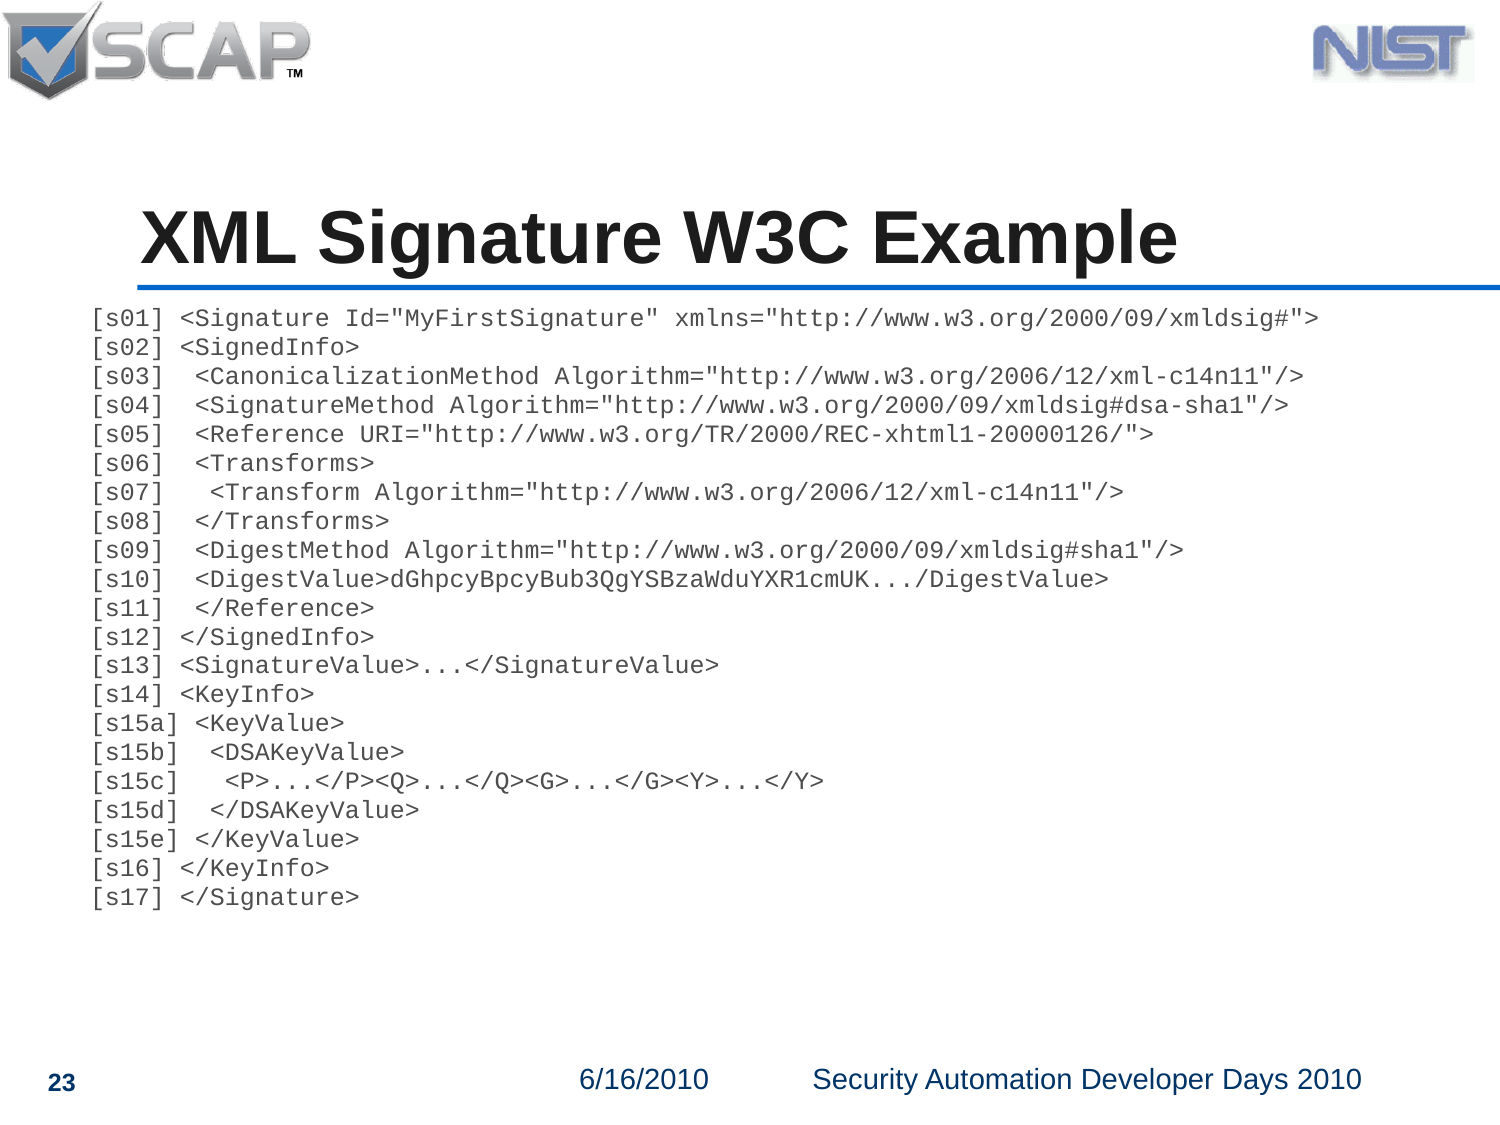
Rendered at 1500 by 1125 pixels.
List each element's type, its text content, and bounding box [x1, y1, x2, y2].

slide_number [374, 1038, 725, 1104]
list [s01] <Signature Id="MyFirstSignature" xmlns="http://www.w3.org/2000/09/xmldsig#"> [s02] <SignedInfo> [s03] <CanonicalizationMethod Algorithm="http://www.w3.org/2006/12/xml-c14n11"/> [s04] <SignatureMethod Algorithm="http://www.w3.org/2000/09/xmldsig#dsa-sha1"/> [s05] <Reference URI="http://www.w3.org/TR/2000/REC-xhtml1-20000126/"> [s06] <Transforms> [s07] <Transform Algorithm="http://www.w3.org/2006/12/xml-c14n11"/> [s08] </Transforms> [s09] <DigestMethod Algorithm="http://www.w3.org/2000/09/xmldsig#sha1"/> [s10] <DigestValue>dGhpcyBpcyBub3QgYSBzaWduYXR1cmUK.../DigestValue> [s11] </Reference> [s12] </SignedInfo> [s13] <SignatureValue>...</SignatureValue> [s14] <KeyInfo> [s15a] <KeyValue> [s15b] <DSAKeyValue> [s15c] <P>...</P><Q>...</Q><G>...</G><Y>...</Y> [s15d] </DSAKeyValue> [s15e] </KeyValue> [s16] </KeyInfo> [s17] </Signature> [74, 299, 1463, 1038]
picture [1312, 24, 1475, 83]
footer Security Automation Developer Days 2010 [749, 1038, 1426, 1104]
slide_number 23 [13, 1023, 111, 1105]
picture [0, 0, 313, 103]
title XML Signature W3C Example [124, 99, 1426, 288]
